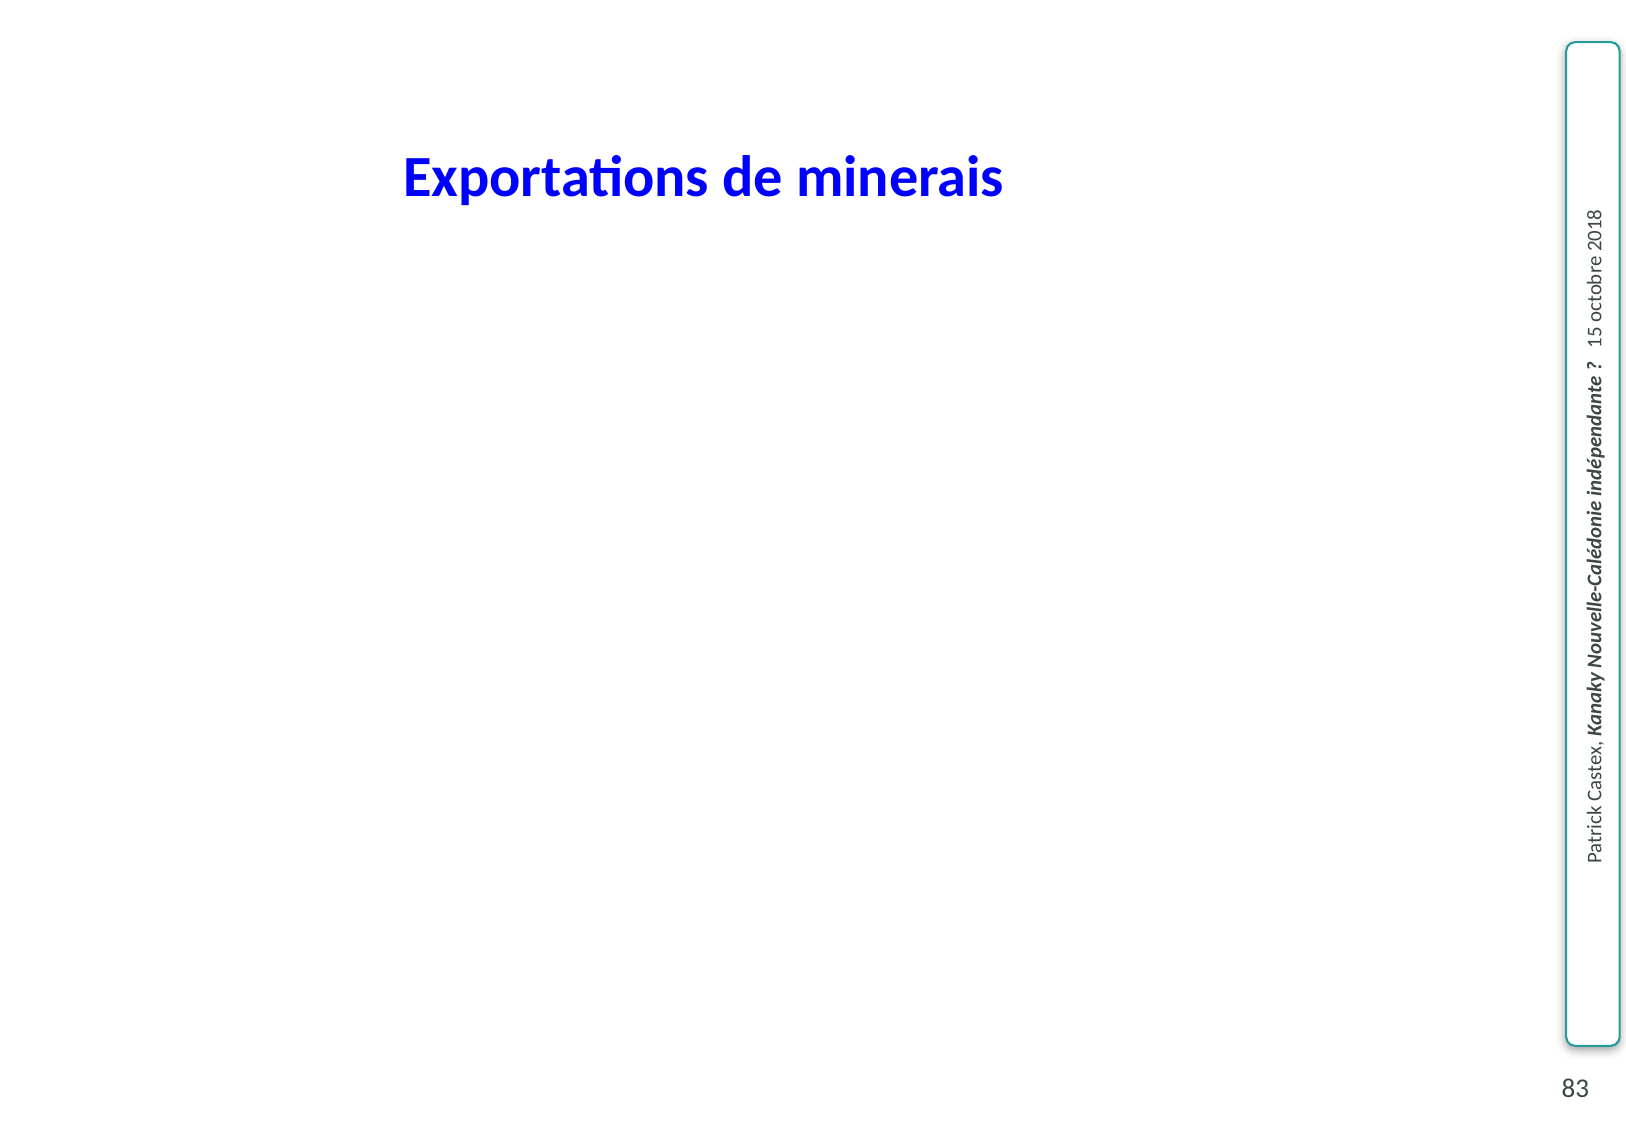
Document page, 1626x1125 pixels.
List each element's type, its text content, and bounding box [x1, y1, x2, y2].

title Exportations de minerais [388, 130, 1488, 293]
